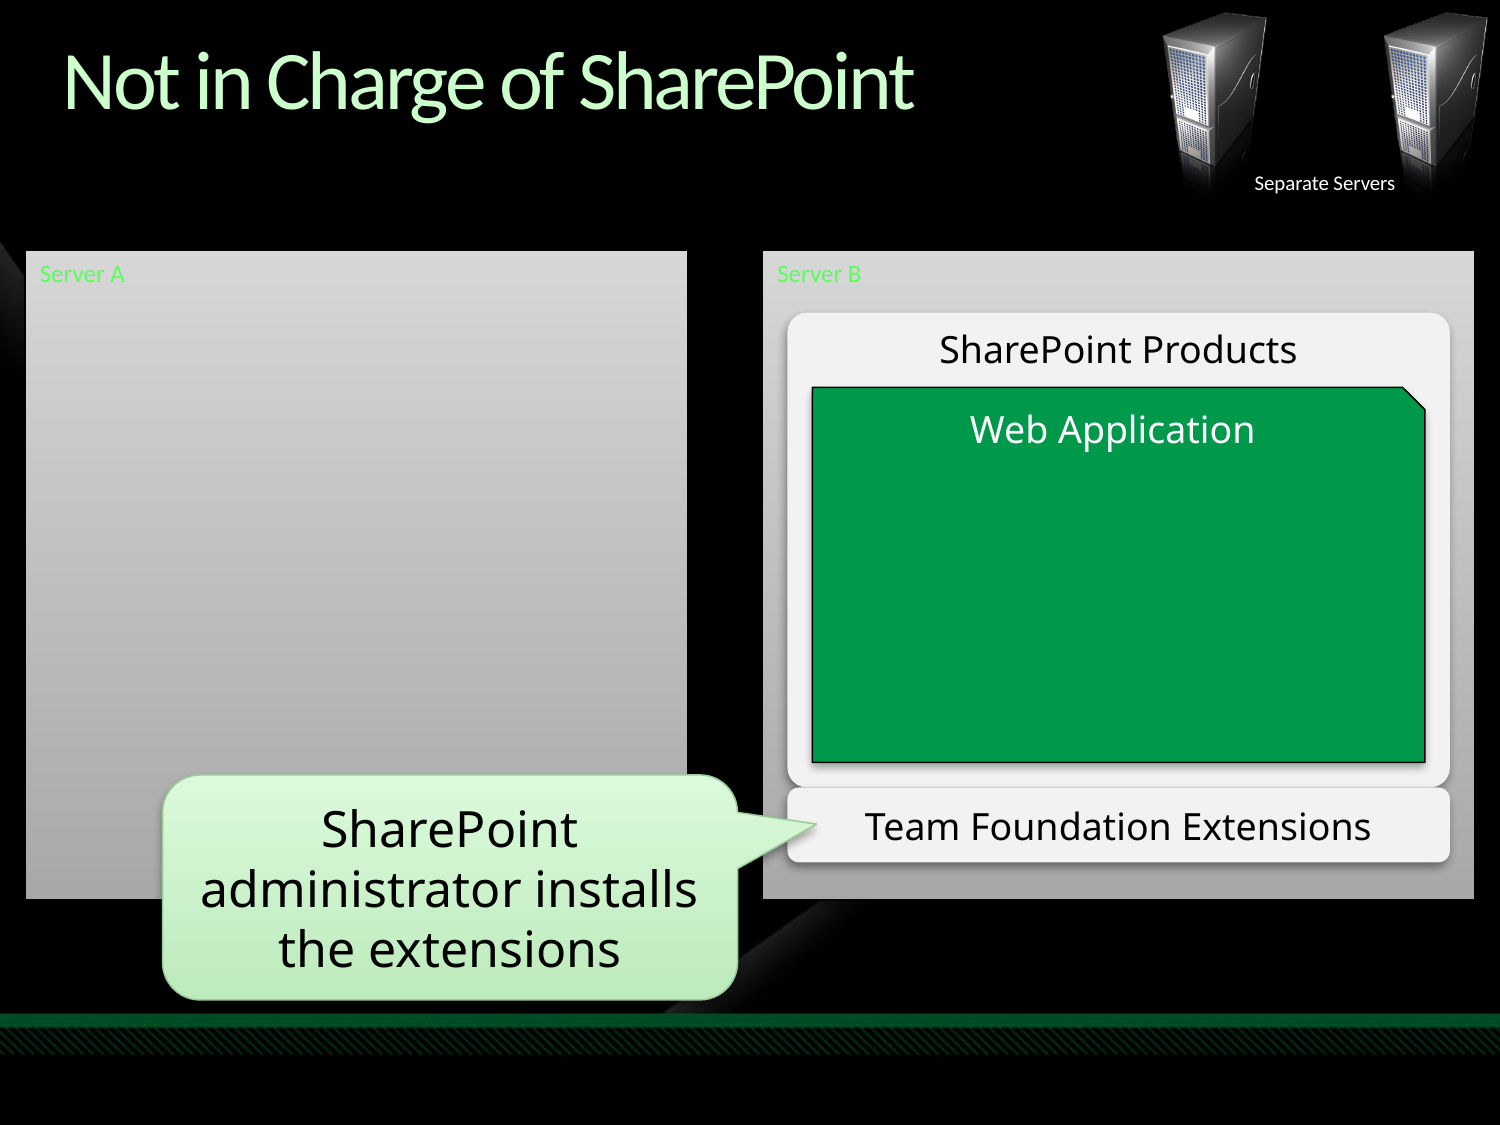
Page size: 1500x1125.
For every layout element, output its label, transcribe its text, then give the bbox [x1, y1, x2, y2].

text_box Web Application [811, 386, 1426, 764]
text_box Server B [762, 249, 1038, 295]
text_box Team Foundation Extensions [787, 787, 1450, 863]
text_box [24, 249, 688, 901]
text_box [762, 249, 1476, 901]
text_box Server A [24, 249, 300, 295]
text_box SharePoint Products [787, 312, 1450, 786]
picture [0, 0, 1500, 1125]
text_box SharePoint administrator installs the extensions [161, 774, 818, 1001]
title Not in Charge of SharePoint [62, 37, 1143, 129]
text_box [1149, 12, 1500, 220]
